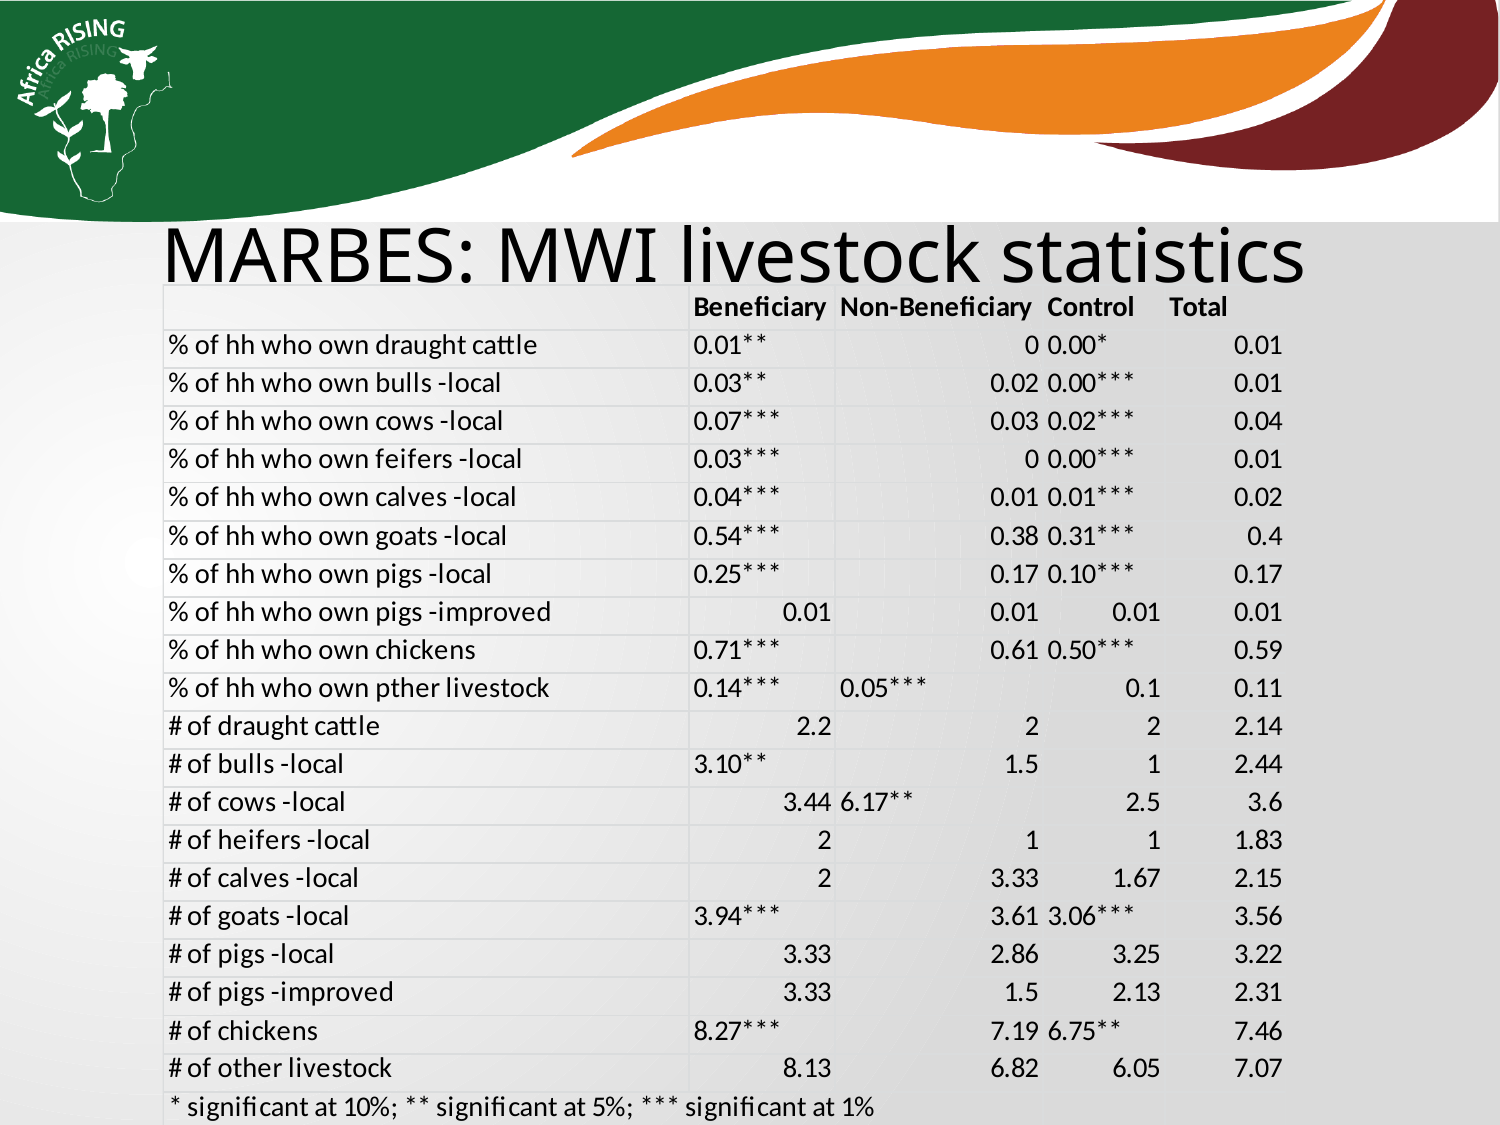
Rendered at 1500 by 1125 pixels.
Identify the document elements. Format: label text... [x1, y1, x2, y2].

picture [161, 283, 1288, 1125]
text_box MARBES: MWI livestock statistics [87, 199, 1363, 338]
picture [0, 0, 1499, 222]
